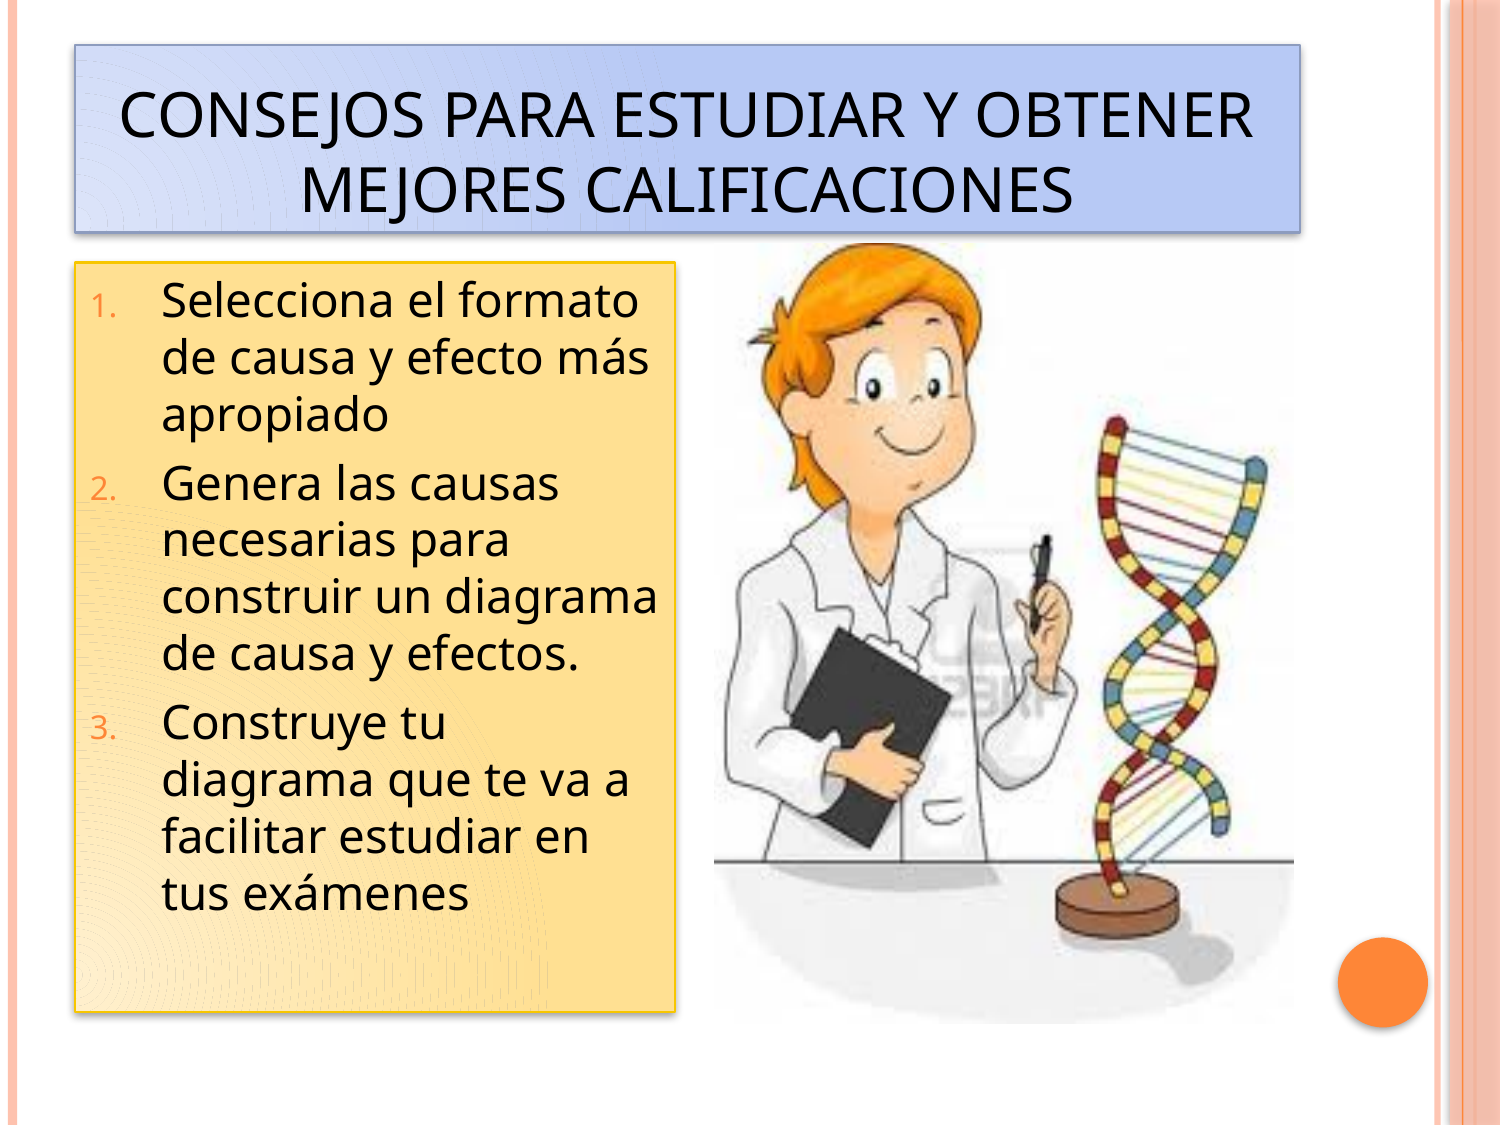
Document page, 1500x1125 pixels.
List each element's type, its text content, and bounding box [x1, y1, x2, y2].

title Consejos para estudiar y obtener mejores calificaciones [74, 44, 1301, 234]
picture [714, 243, 1294, 1024]
list Selecciona el formato de causa y efecto más apropiado Genera las causas necesarias para construir un diagrama de causa y efectos. Construye tu diagrama que te va a facilitar estudiar en tus exámenes [74, 261, 676, 1013]
